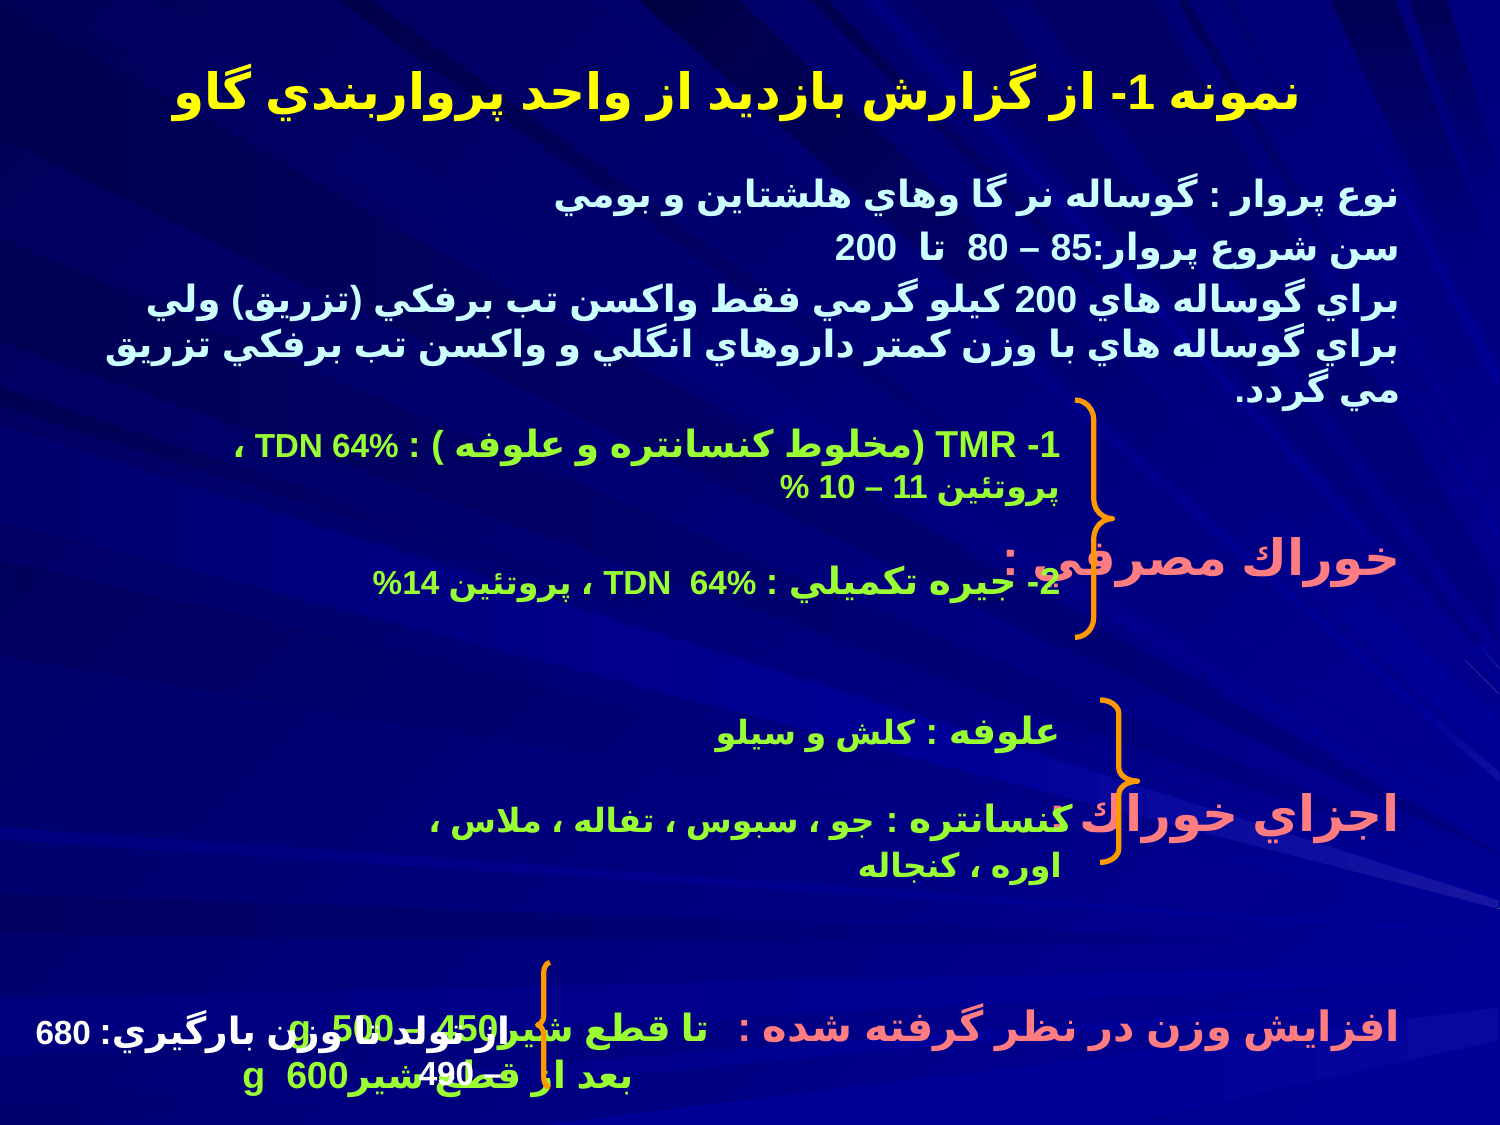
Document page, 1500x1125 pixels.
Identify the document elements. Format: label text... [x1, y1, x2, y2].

text_box 1- TMR (مخلوط كنسانتره و علوفه ) : TDN 64% ، پروتئين 11 – 10 % [87, 412, 1075, 513]
list نوع پروار : گوساله نر گا وهاي هلشتاين و بومي سن شروع پروار:85 – 80 تا 200 براي گوساله هاي 200 كيلو گرمي فقط واكسن تب برفكي (تزريق) ولي براي گوساله هاي با وزن كمتر داروهاي انگلي و واكسن تب برفكي تزريق مي گردد. خوراك مصرفي : اجزاي خوراك : افزايش وزن در نظر گرفته شده : تا قطع شيرg 500 – 450 بعد از قطع شيرg 600 [74, 162, 1426, 1125]
text_box از تولد تا وزن بارگيري: 680 – 490 [0, 999, 525, 1100]
text_box علوفه : كلش و سيلو [549, 699, 1075, 760]
text_box كنسانتره : جو ، سبوس ، تفاله ، ملاس ، اوره ، كنجاله [375, 787, 1088, 893]
text_box 2- جيره تكميلي : TDN 64% ، پروتئين 14% [150, 549, 1075, 610]
title نمونه 1- از گزارش بازديد از واحد پرواربندي گاو [62, 37, 1413, 143]
text_box [1100, 699, 1138, 863]
text_box [537, 962, 550, 1088]
text_box [1074, 399, 1113, 638]
